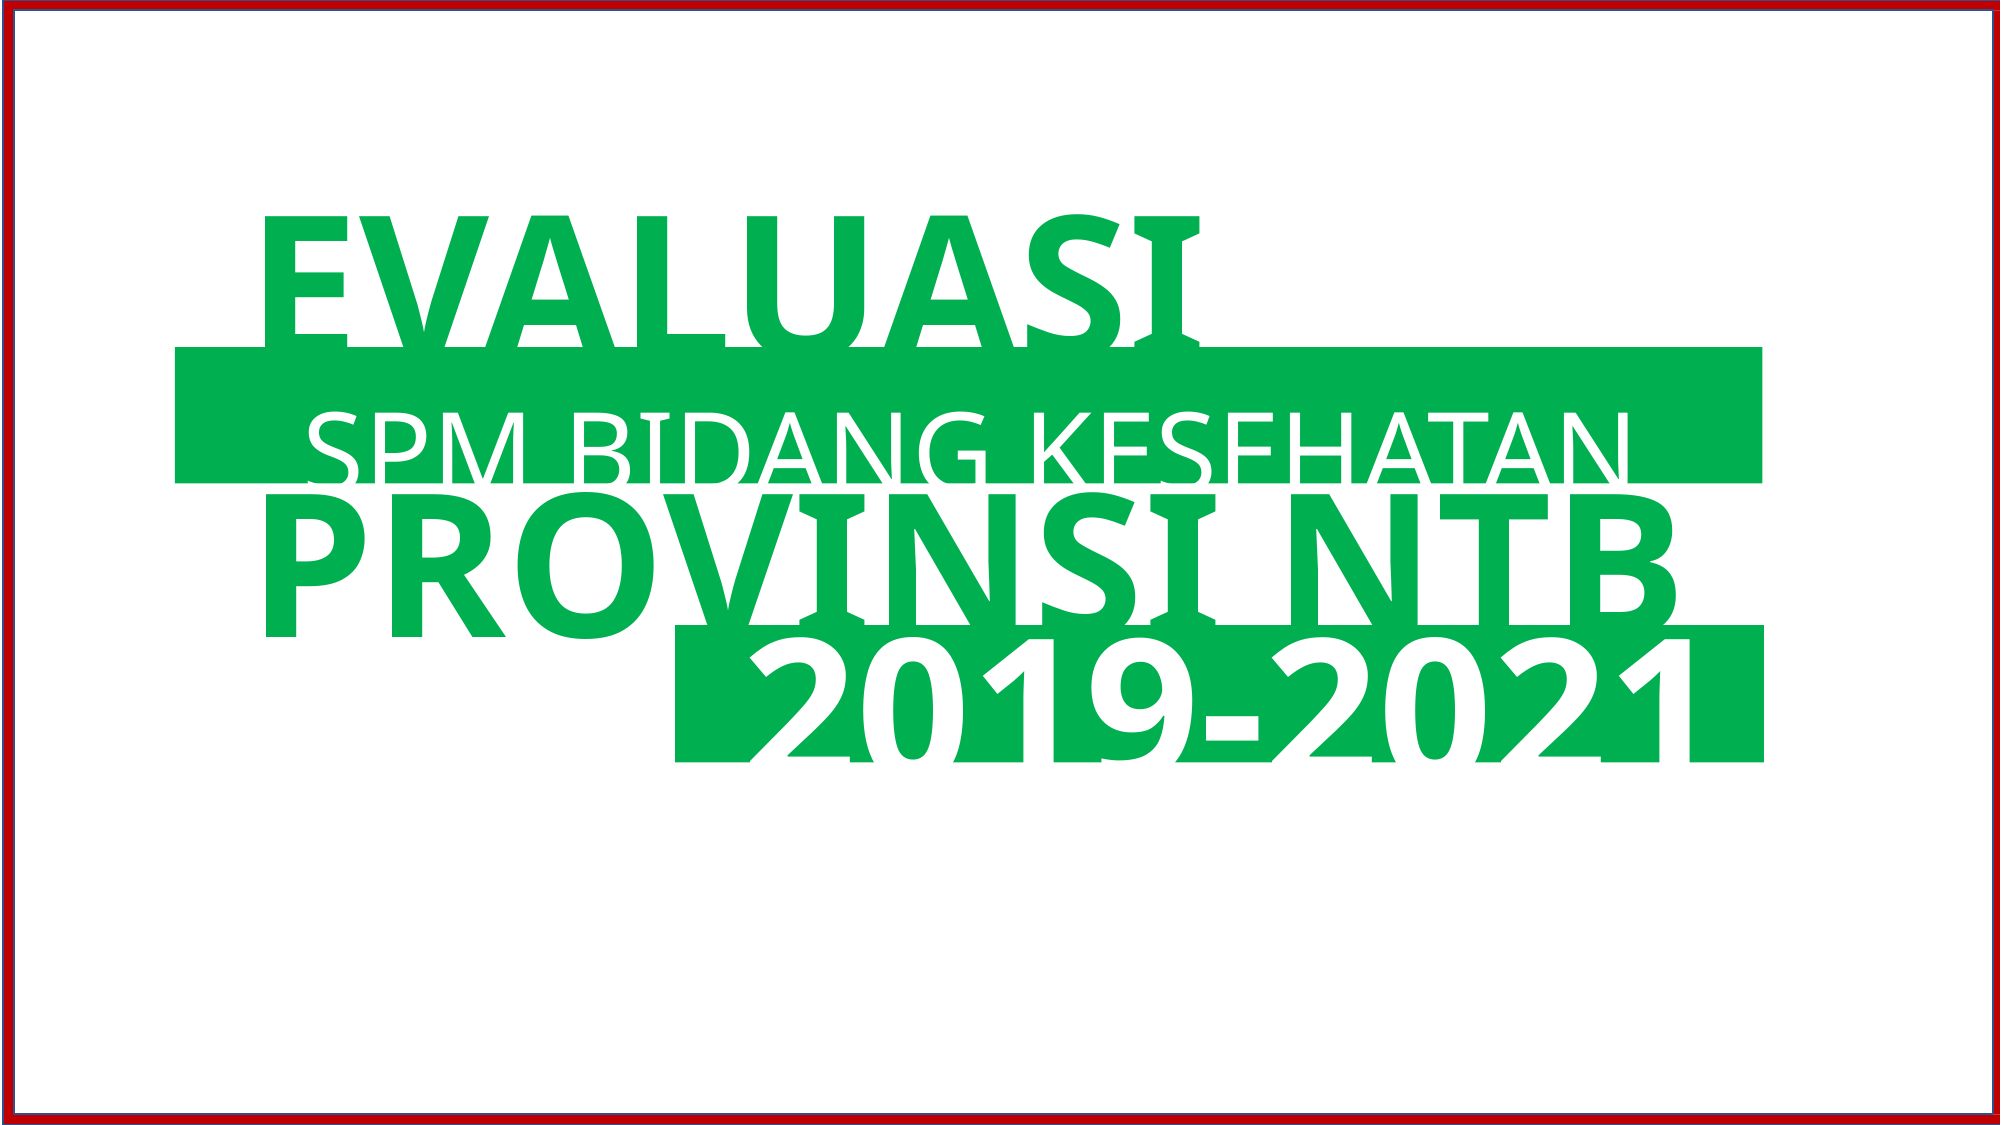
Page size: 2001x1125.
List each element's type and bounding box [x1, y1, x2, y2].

text_box [3, 0, 2000, 1125]
